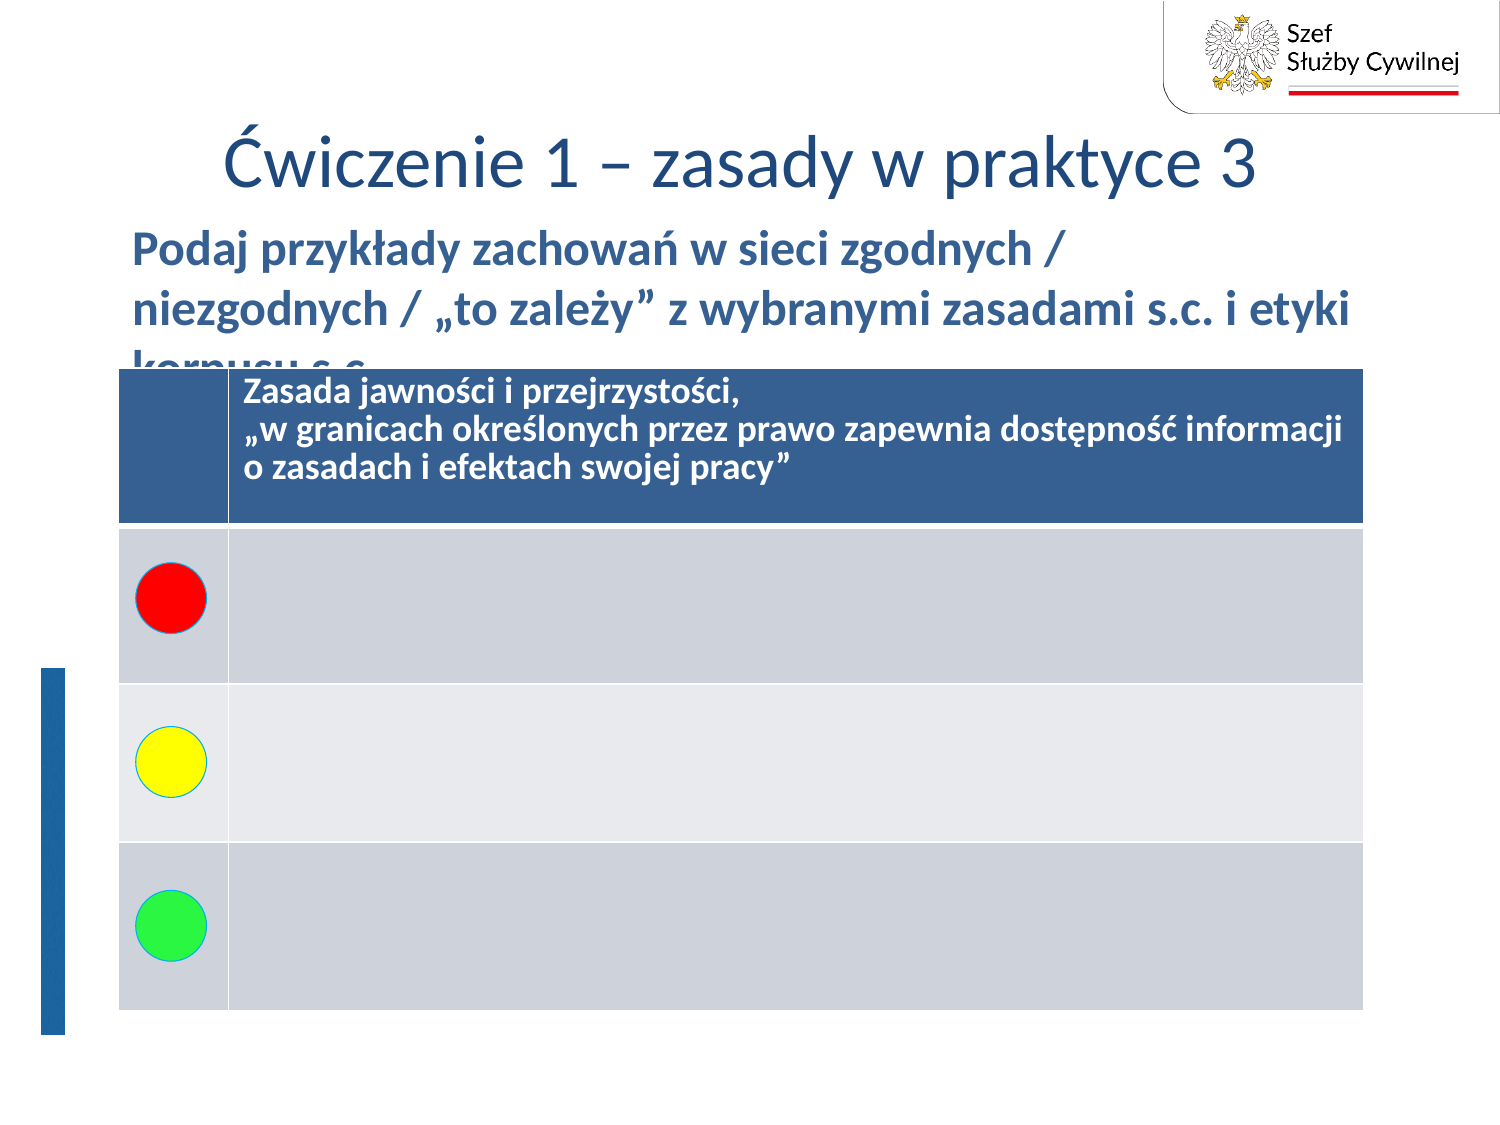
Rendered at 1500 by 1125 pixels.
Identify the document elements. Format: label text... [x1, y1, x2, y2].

text_box [133, 560, 209, 636]
text_box Podaj przykłady zachowań w sieci zgodnych / niezgodnych / „to zależy” z wybranymi zasadami s.c. i etyki korpusu s.c. [117, 208, 1382, 403]
picture [41, 668, 65, 1035]
title Ćwiczenie 1 – zasady w praktyce 3 [91, 104, 1391, 230]
table_cell [229, 529, 1363, 683]
table_header [119, 369, 228, 523]
table_header Zasada jawności i przejrzystości, „w granicach określonych przez prawo zapewnia dostępność informacji o zasadach i efektach swojej pracy” [229, 369, 1363, 523]
table_cell [119, 843, 228, 1010]
table_cell [229, 685, 1363, 841]
table_cell [119, 529, 228, 683]
text_box [133, 888, 209, 964]
table_cell [119, 685, 228, 841]
text_box [133, 724, 209, 800]
picture [1163, 0, 1500, 114]
table_cell [229, 843, 1363, 1010]
